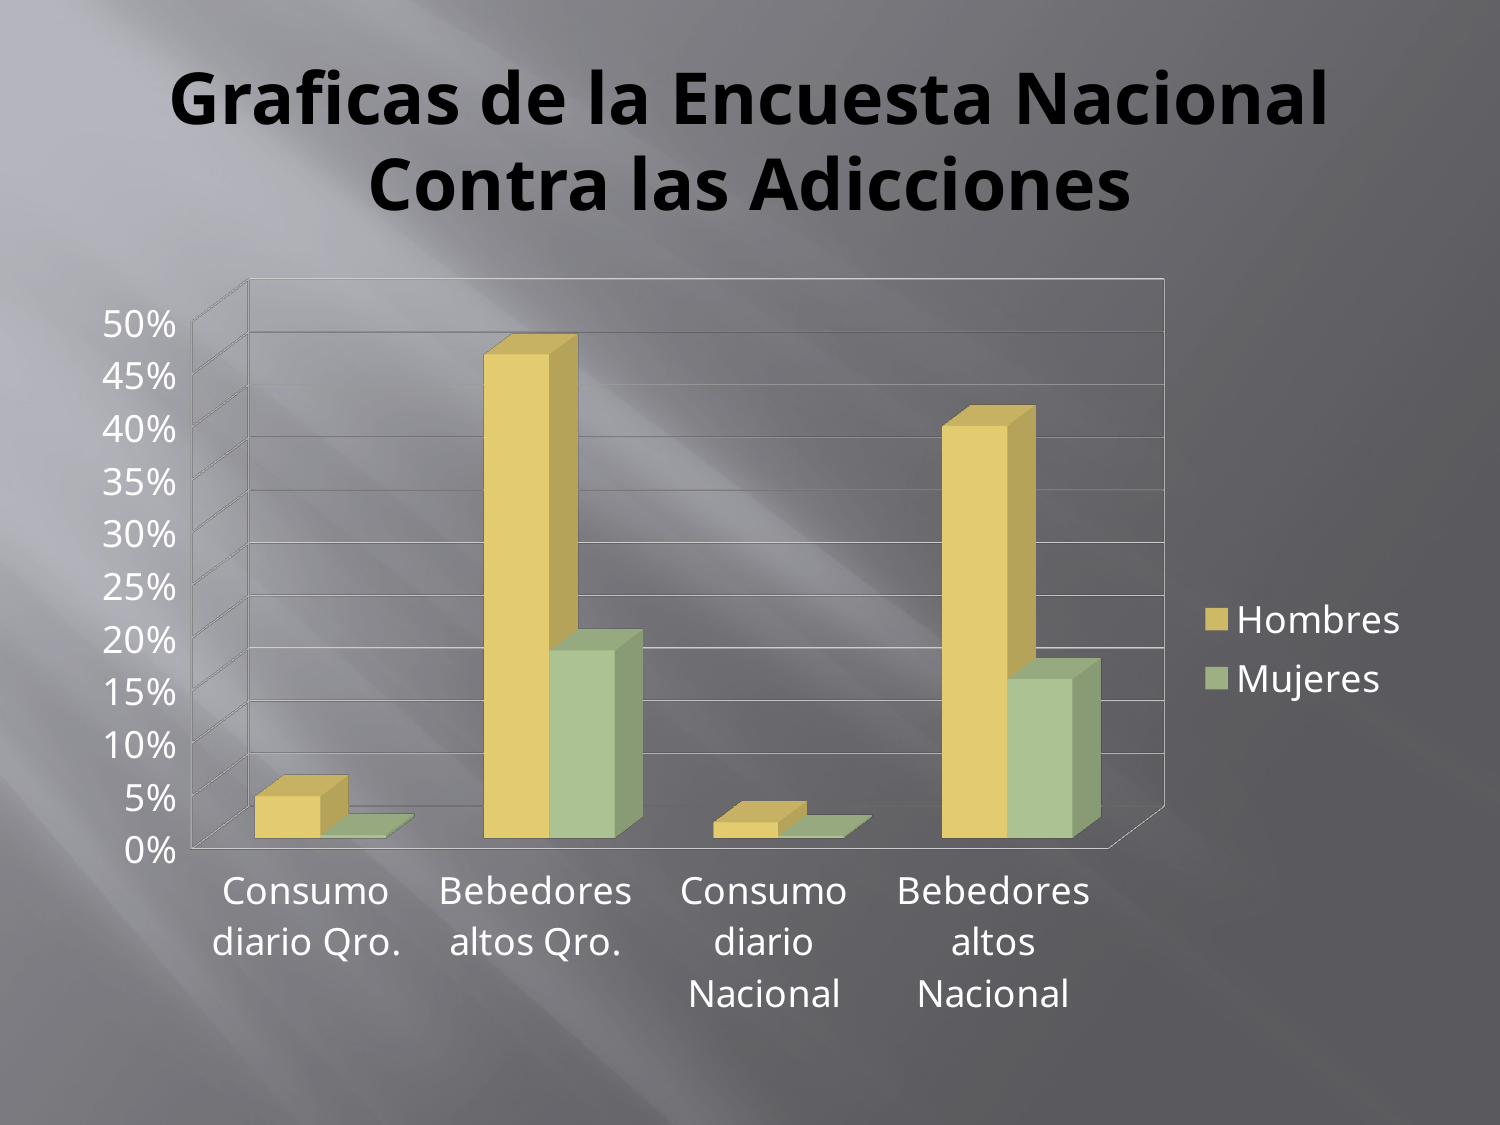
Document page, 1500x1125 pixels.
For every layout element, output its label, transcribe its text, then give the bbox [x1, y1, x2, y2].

title Graficas de la Encuesta Nacional Contra las Adicciones [75, 45, 1425, 233]
chart [74, 262, 1426, 1036]
